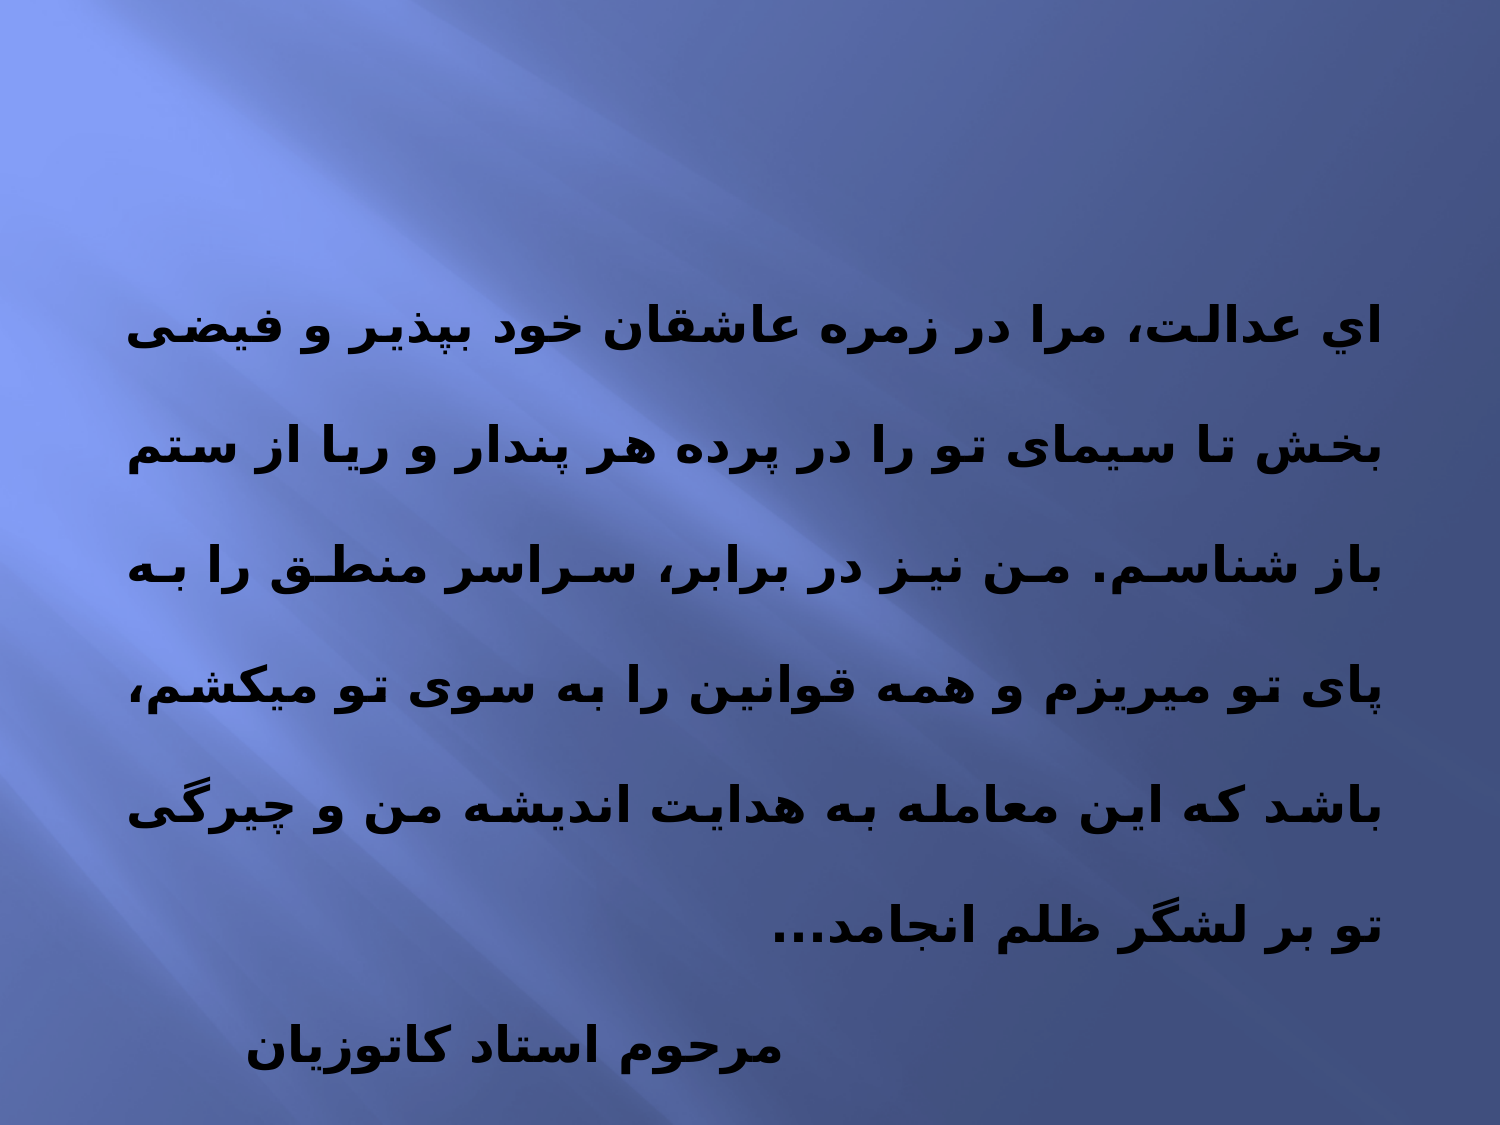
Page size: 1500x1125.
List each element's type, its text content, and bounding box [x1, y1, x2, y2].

text_box اي عدالت، مرا در زمره عاشقان خود بپذیر و فیضی بخش تا سیمای تو را در پرده هر پندار و ريا از ستم باز شناسم. من نیز در برابر، سراسر منطق را به پای تو میریزم و همه قوانین را به سوی تو میکشم، باشد که این معامله به هدایت اندیشه من و چیرگی تو بر لشگر ظلم انجامد... مرحوم استاد کاتوزیان [111, 224, 1399, 1080]
